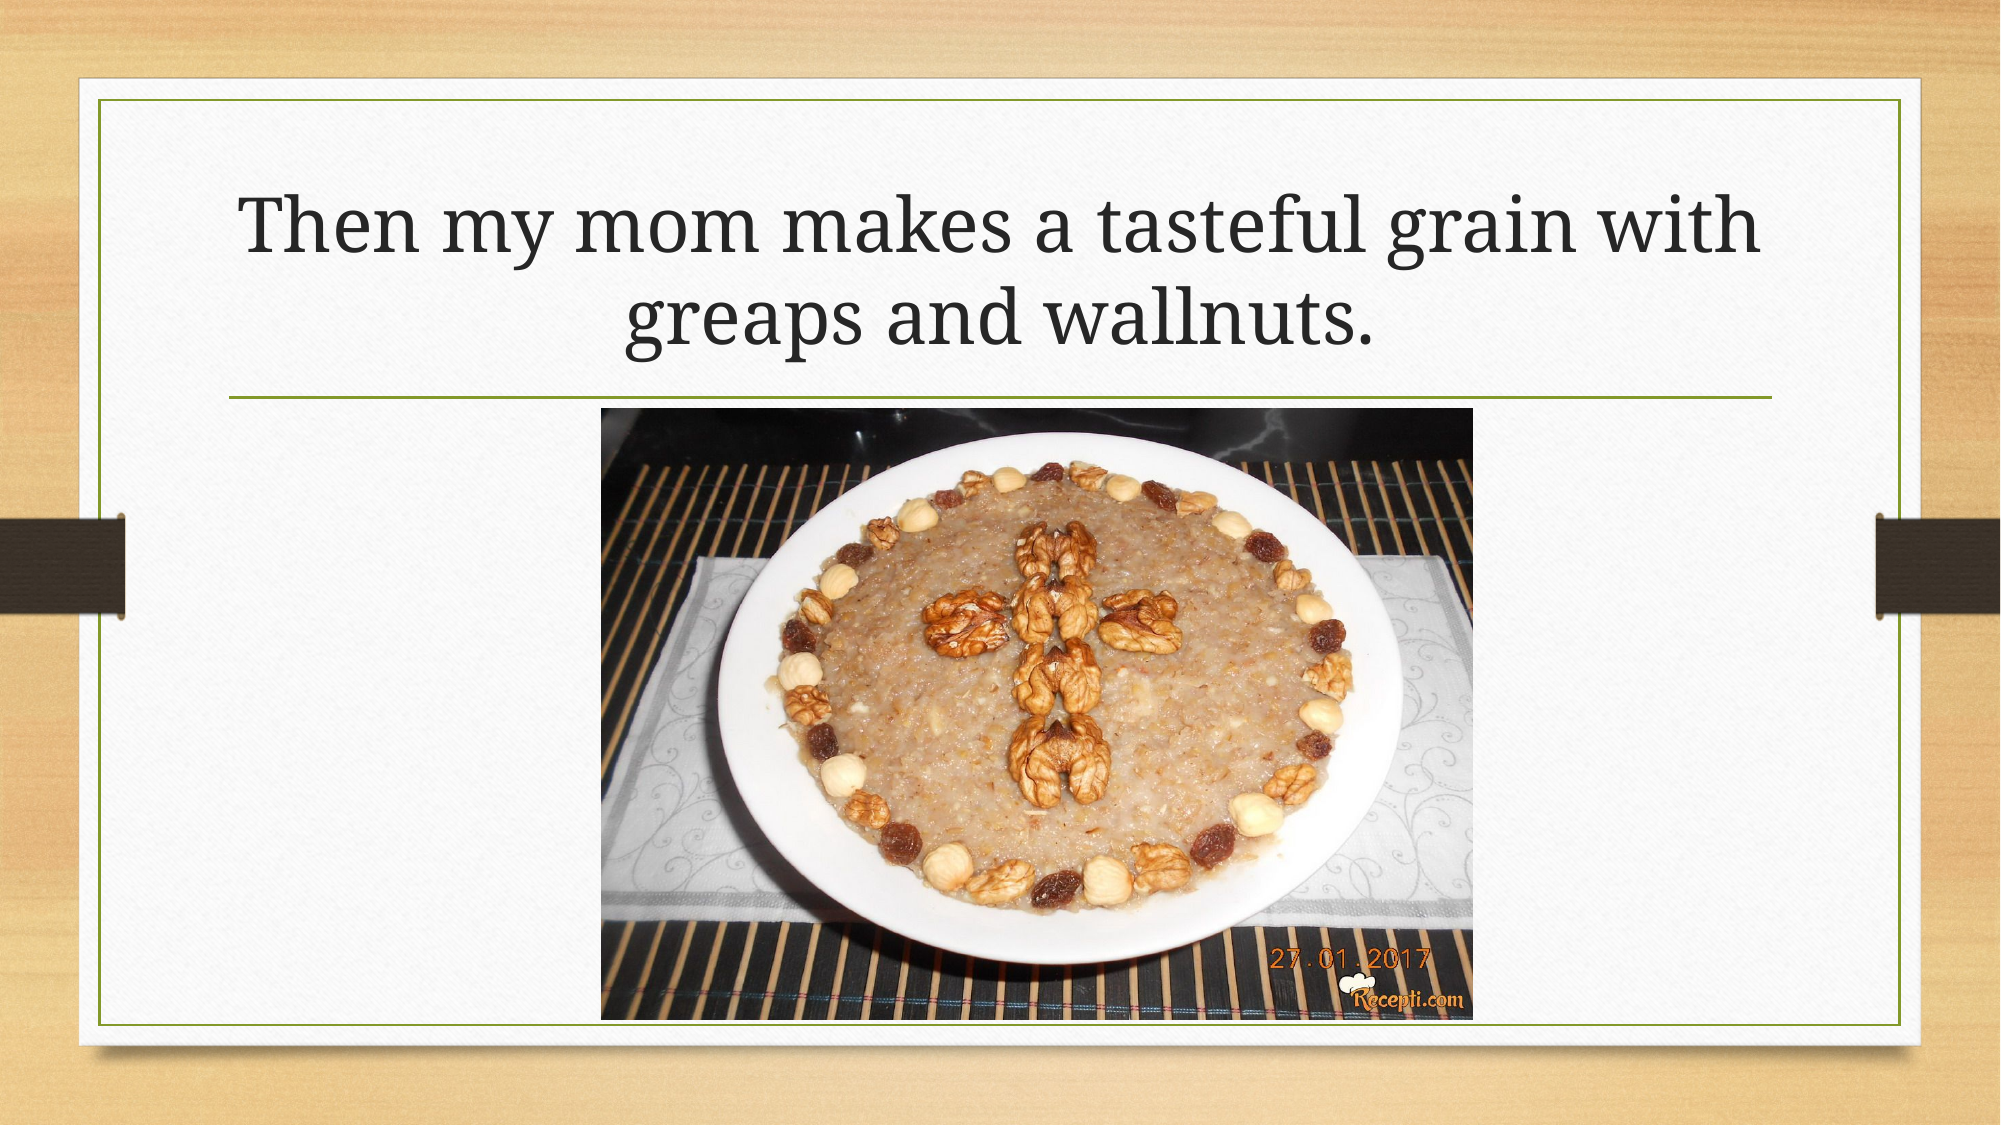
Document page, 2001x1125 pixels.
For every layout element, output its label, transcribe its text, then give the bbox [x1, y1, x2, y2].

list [601, 407, 1473, 1020]
title Then my mom makes a tasteful grain with greaps and wallnuts. [212, 161, 1788, 375]
picture [0, 0, 2001, 1125]
